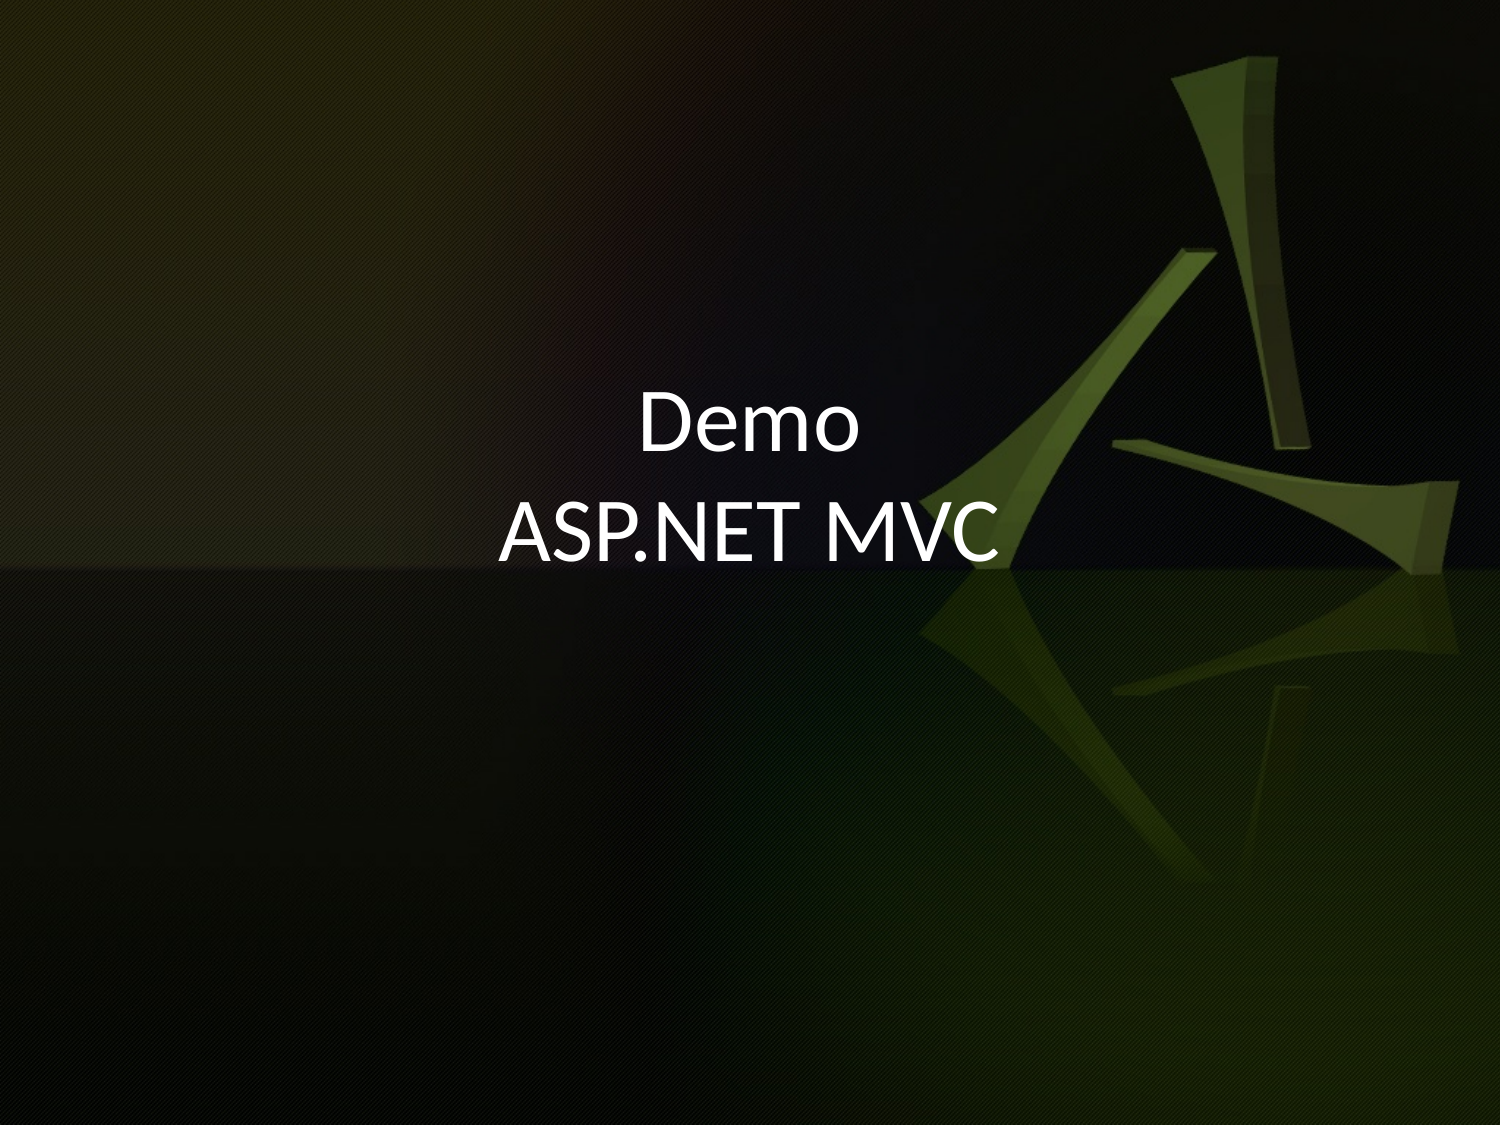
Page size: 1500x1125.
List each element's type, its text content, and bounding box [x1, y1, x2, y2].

picture [0, 0, 1500, 1125]
title Demo ASP.NET MVC [112, 349, 1388, 591]
